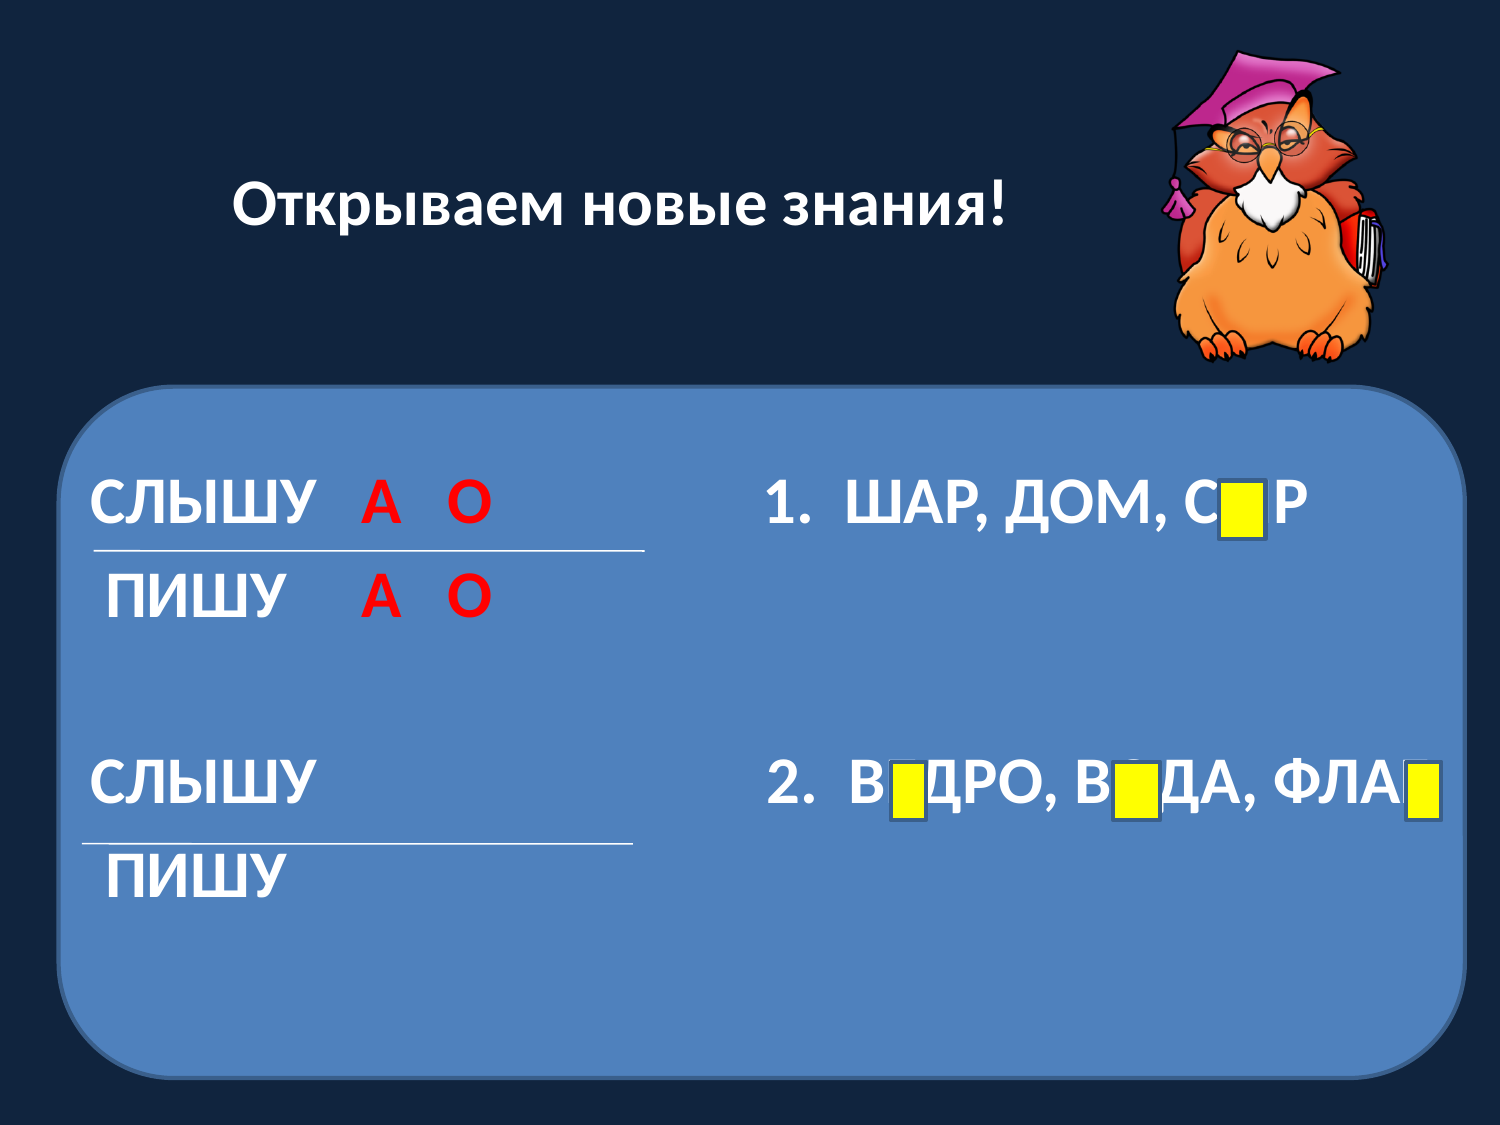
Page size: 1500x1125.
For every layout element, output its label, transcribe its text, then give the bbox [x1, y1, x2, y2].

text_box [1111, 760, 1162, 822]
list СЛЫШУ А О 1. ШАР, ДОМ, СЫР ПИШУ А О СЛЫШУ 2. ВЕДРО, ВОДА, ФЛАГ ПИШУ [75, 262, 1465, 1005]
text_box [1217, 478, 1268, 541]
text_box [1404, 760, 1443, 822]
title Открываем новые знания! [117, 105, 1125, 262]
text_box [56, 438, 1460, 1081]
text_box [889, 760, 928, 822]
picture [1148, 46, 1403, 365]
